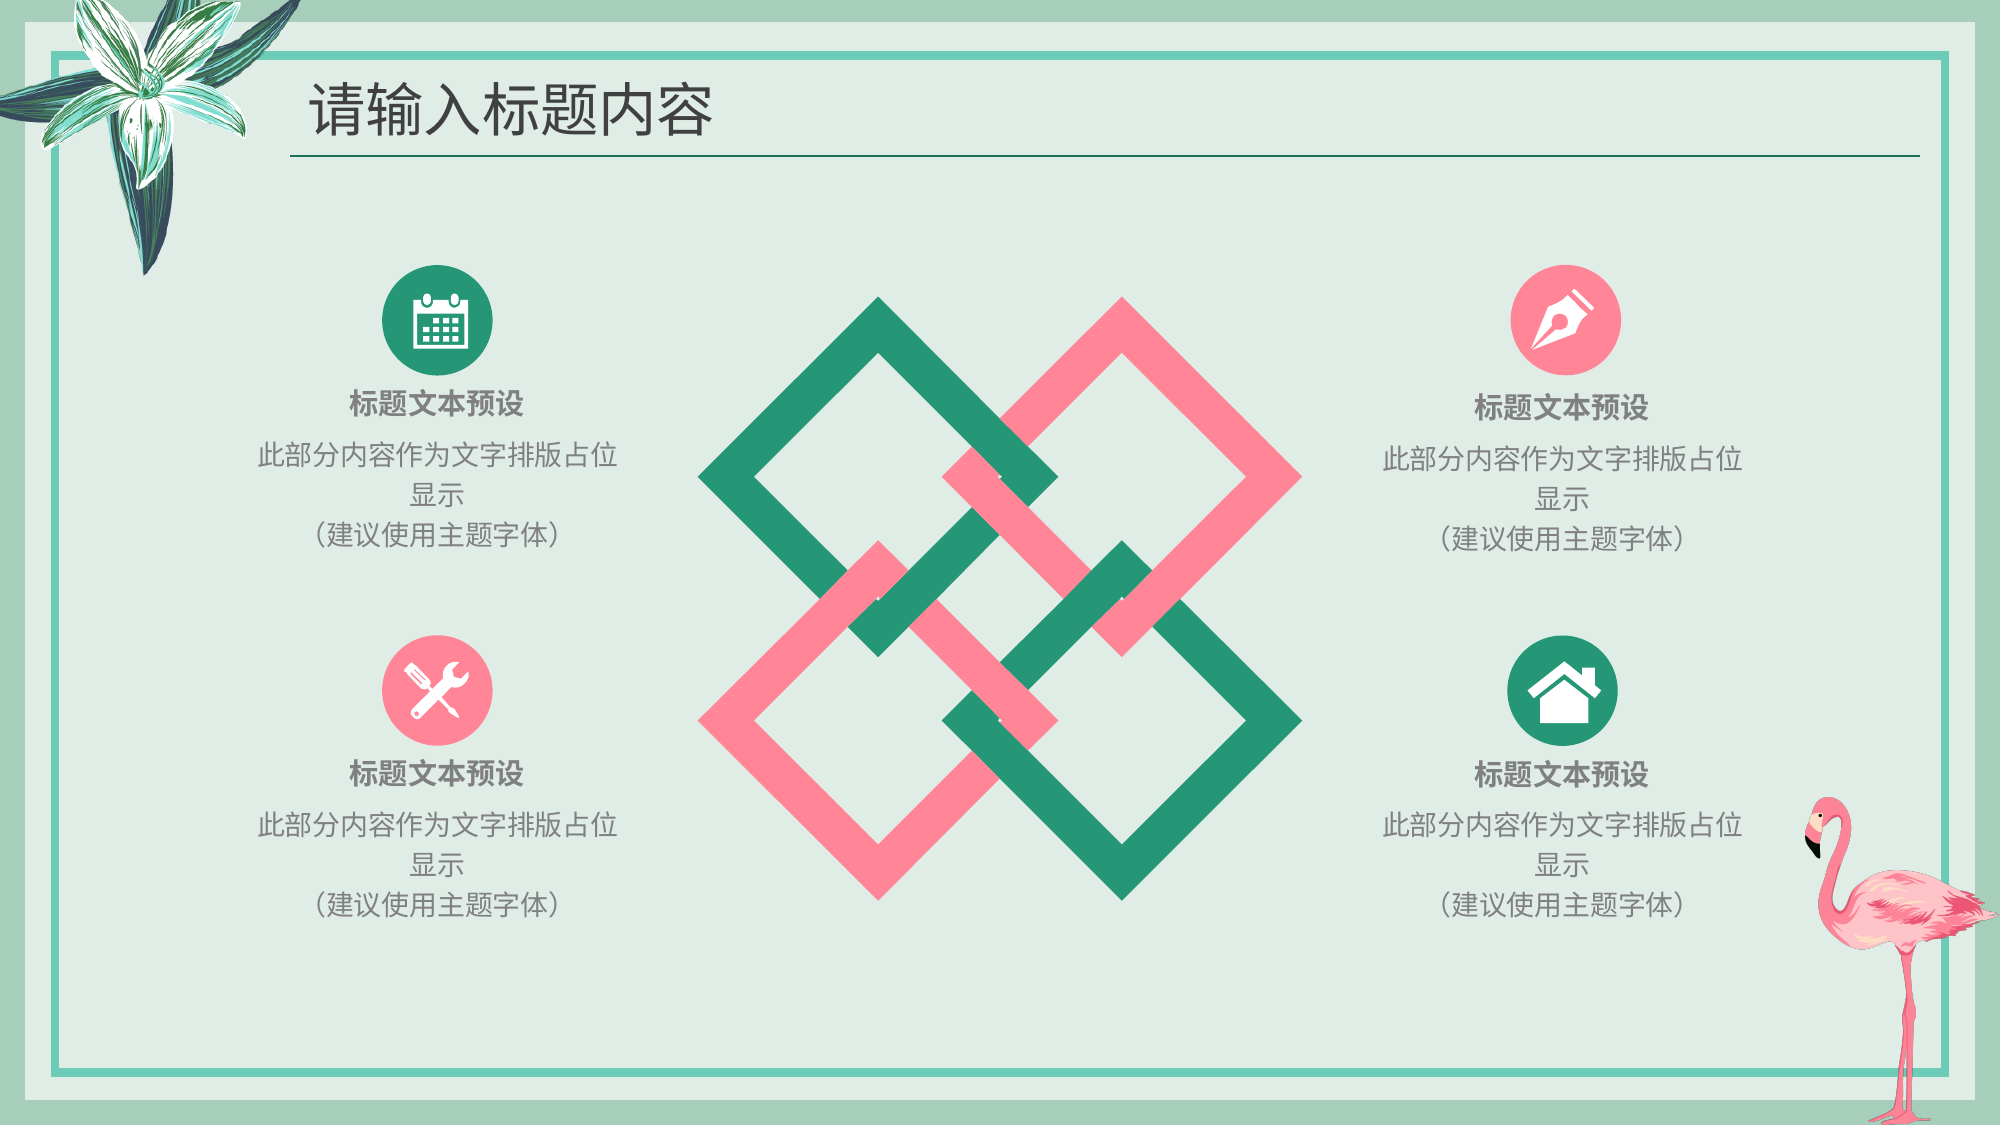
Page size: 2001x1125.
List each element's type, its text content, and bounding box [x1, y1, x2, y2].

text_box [255, 265, 619, 933]
picture [1805, 797, 2000, 1125]
text_box 请输入标题内容 [292, 65, 730, 151]
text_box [697, 296, 1303, 901]
picture [0, 0, 321, 280]
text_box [1380, 264, 1744, 933]
